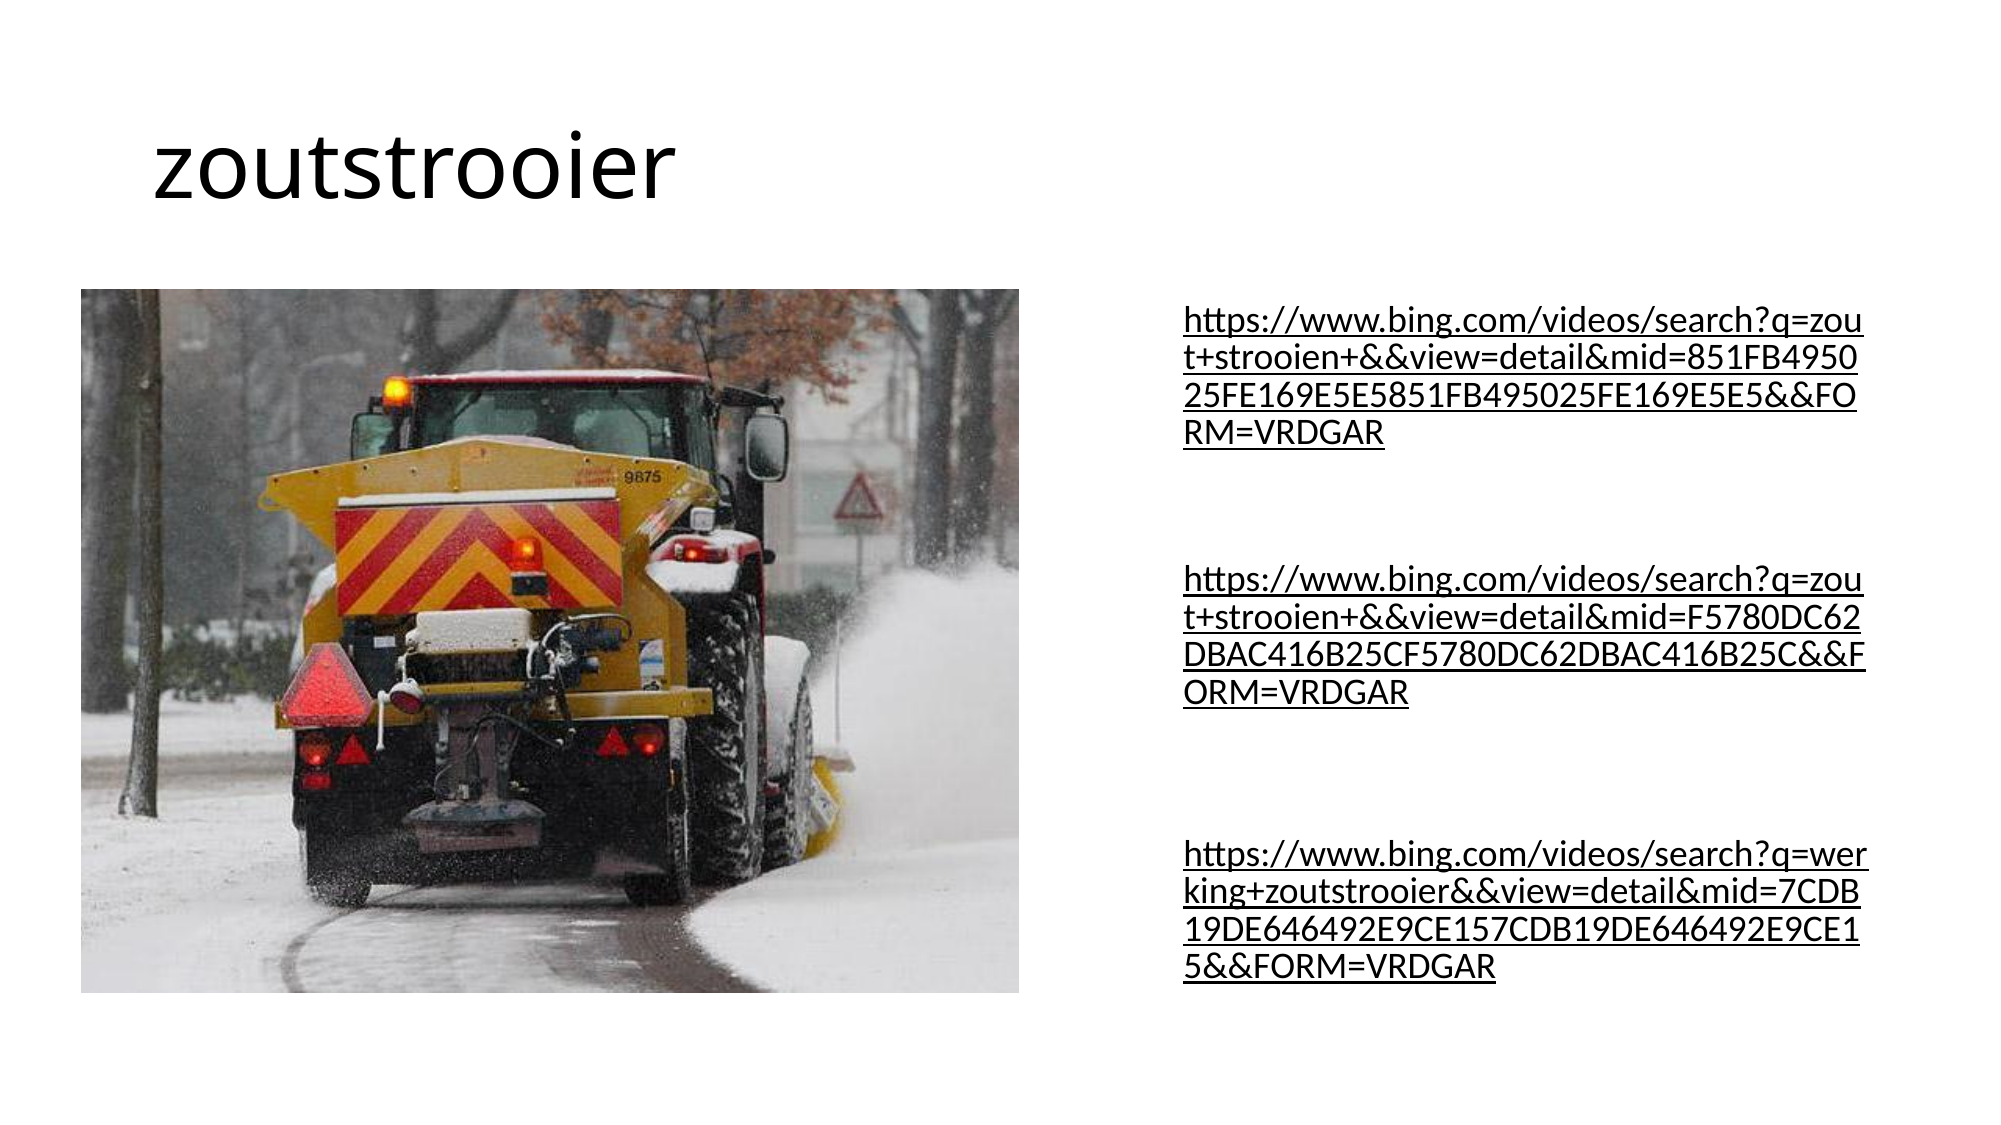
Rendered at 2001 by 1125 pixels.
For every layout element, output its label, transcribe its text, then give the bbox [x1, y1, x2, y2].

text_box https://www.bing.com/videos/search?q=zout+strooien+&&view=detail&mid=F5780DC62DBAC416B25CF5780DC62DBAC416B25C&&FORM=VRDGAR [1168, 546, 1889, 652]
text_box https://www.bing.com/videos/search?q=zout+strooien+&&view=detail&mid=851FB495025FE169E5E5851FB495025FE169E5E5&&FORM=VRDGAR [1168, 287, 1889, 393]
text_box https://www.bing.com/videos/search?q=werking+zoutstrooier&&view=detail&mid=7CDB19DE646492E9CE157CDB19DE646492E9CE15&&FORM=VRDGAR [1168, 821, 1889, 927]
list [81, 289, 1019, 993]
title zoutstrooier [137, 59, 1863, 278]
